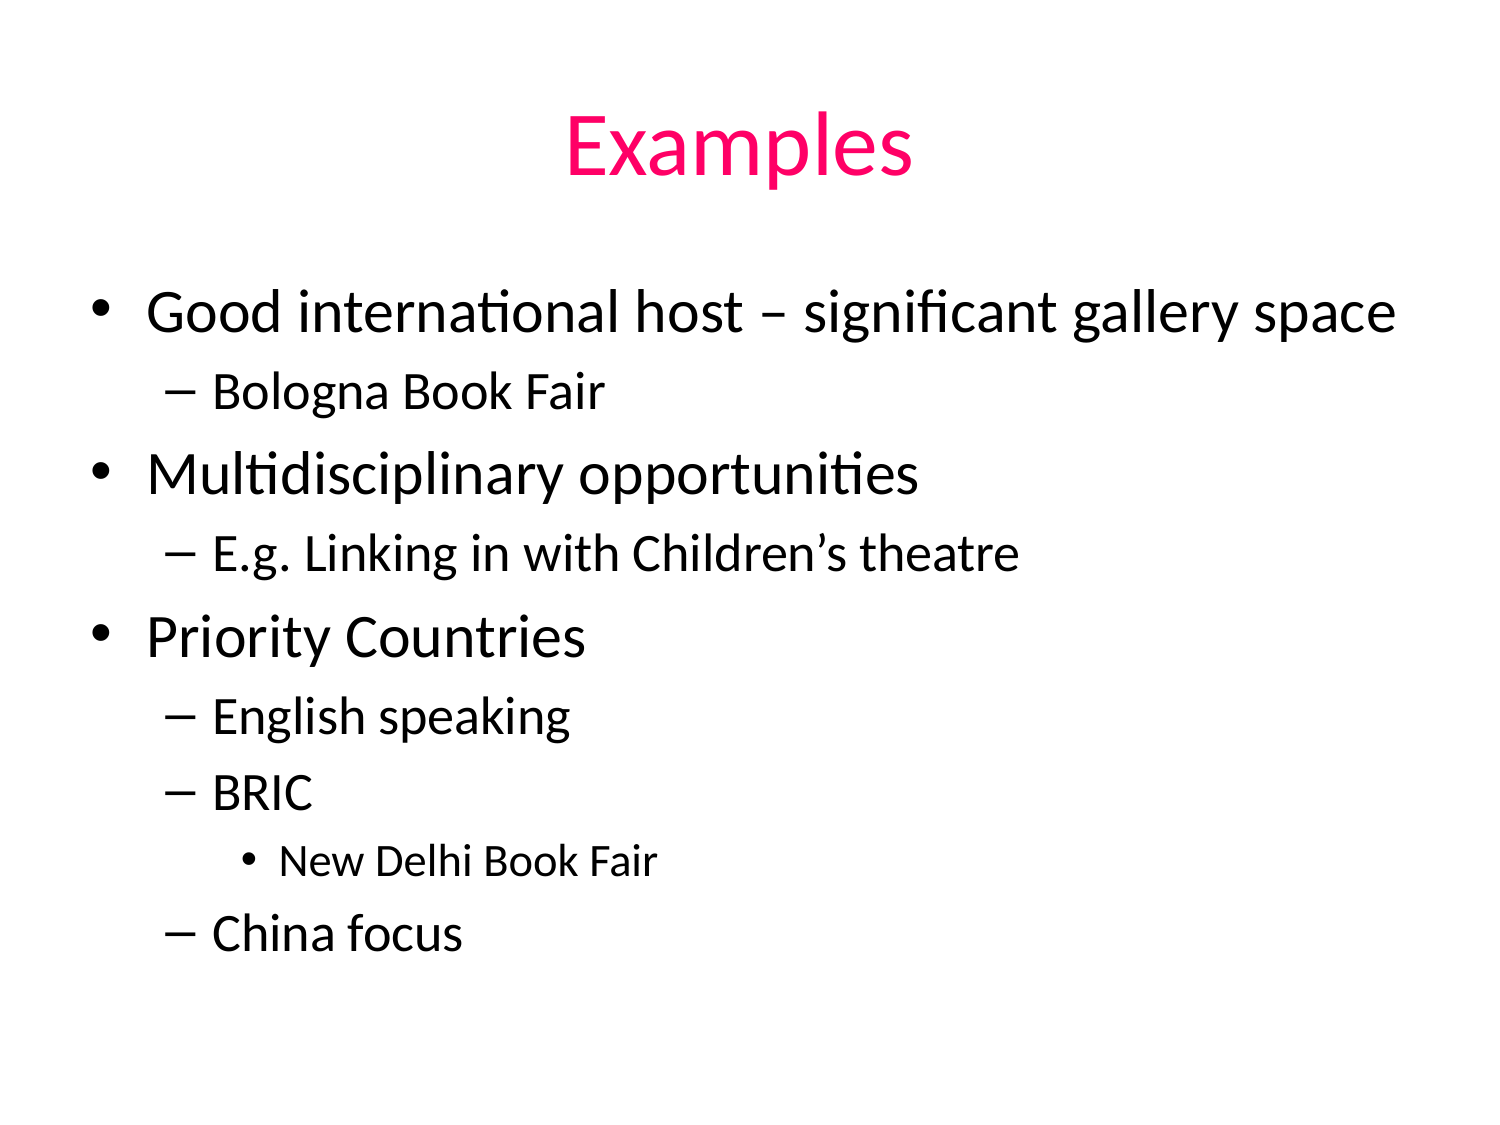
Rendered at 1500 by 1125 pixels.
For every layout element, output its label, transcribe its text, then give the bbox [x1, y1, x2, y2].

title Examples [75, 45, 1425, 233]
list Good international host – significant gallery space Bologna Book Fair Multidisciplinary opportunities E.g. Linking in with Children’s theatre Priority Countries English speaking BRIC New Delhi Book Fair China focus [75, 262, 1425, 1005]
